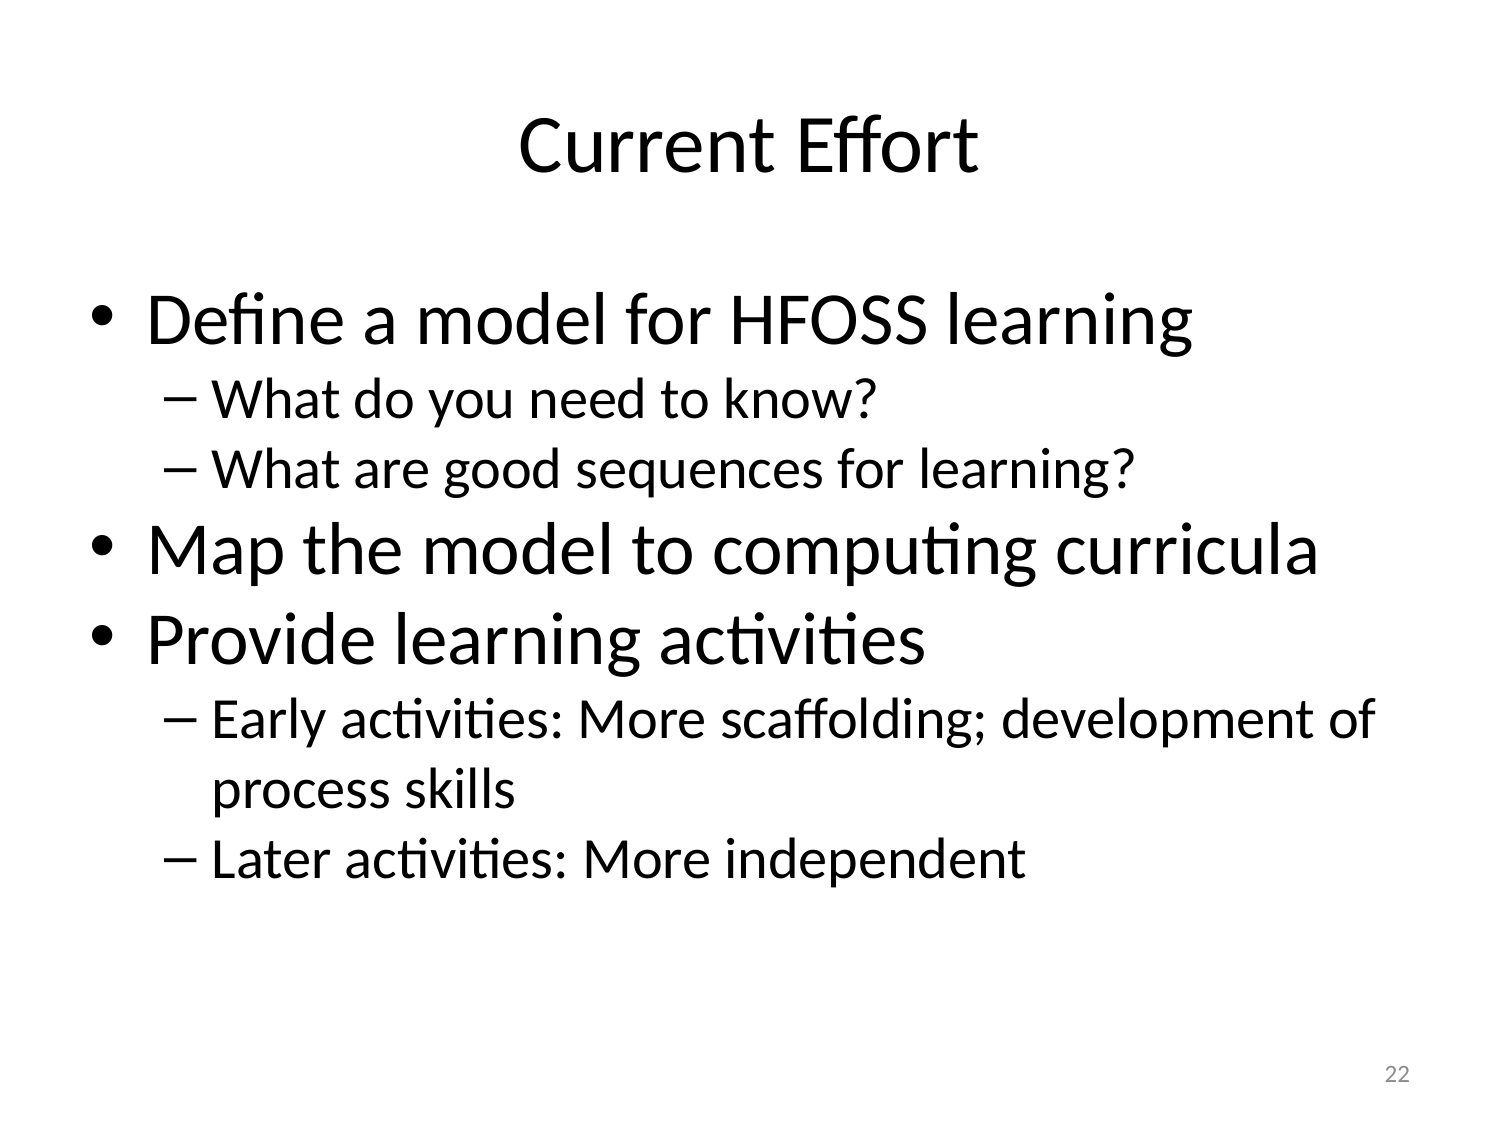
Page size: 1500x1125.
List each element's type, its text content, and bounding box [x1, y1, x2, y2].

text_box Current Effort [75, 45, 1425, 233]
text_box 22 [1074, 1042, 1425, 1103]
text_box Define a model for HFOSS learning What do you need to know? What are good sequences for learning? Map the model to computing curricula Provide learning activities Early activities: More scaffolding; development of process skills Later activities: More independent [75, 262, 1425, 1005]
